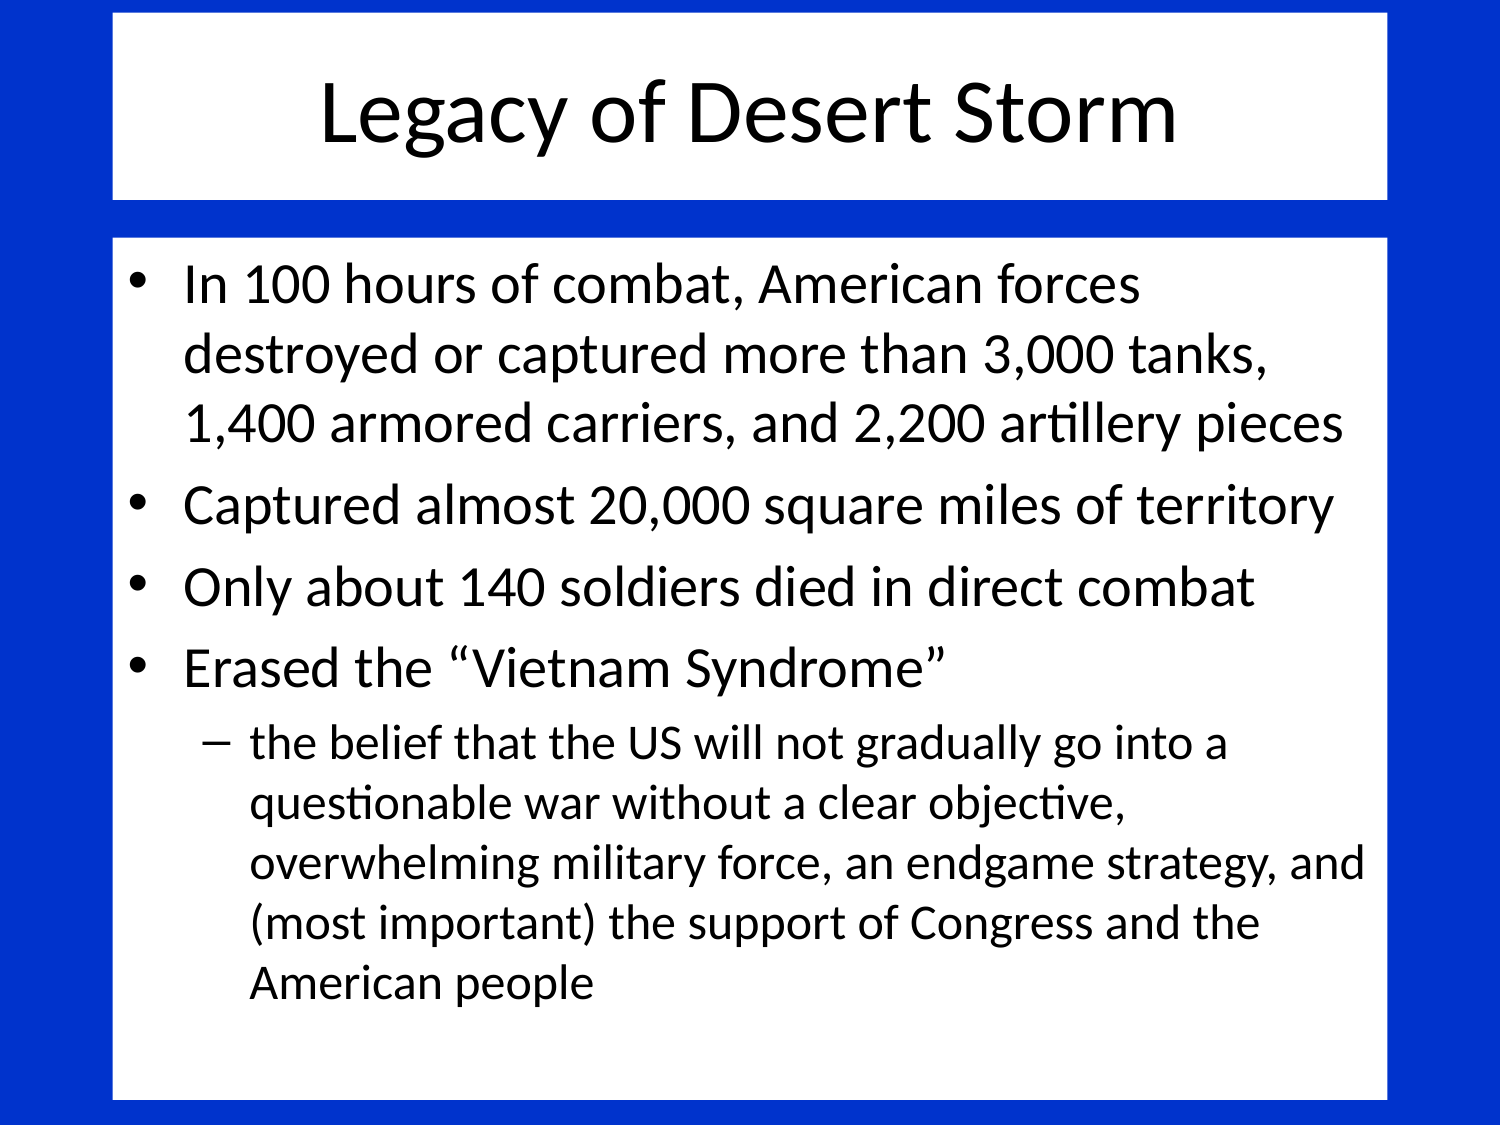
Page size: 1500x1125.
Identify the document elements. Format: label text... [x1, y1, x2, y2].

list In 100 hours of combat, American forces destroyed or captured more than 3,000 tanks, 1,400 armored carriers, and 2,200 artillery pieces Captured almost 20,000 square miles of territory Only about 140 soldiers died in direct combat Erased the “Vietnam Syndrome” the belief that the US will not gradually go into a questionable war without a clear objective, overwhelming military force, an endgame strategy, and (most important) the support of Congress and the American people [112, 237, 1388, 1100]
title Legacy of Desert Storm [112, 12, 1388, 200]
